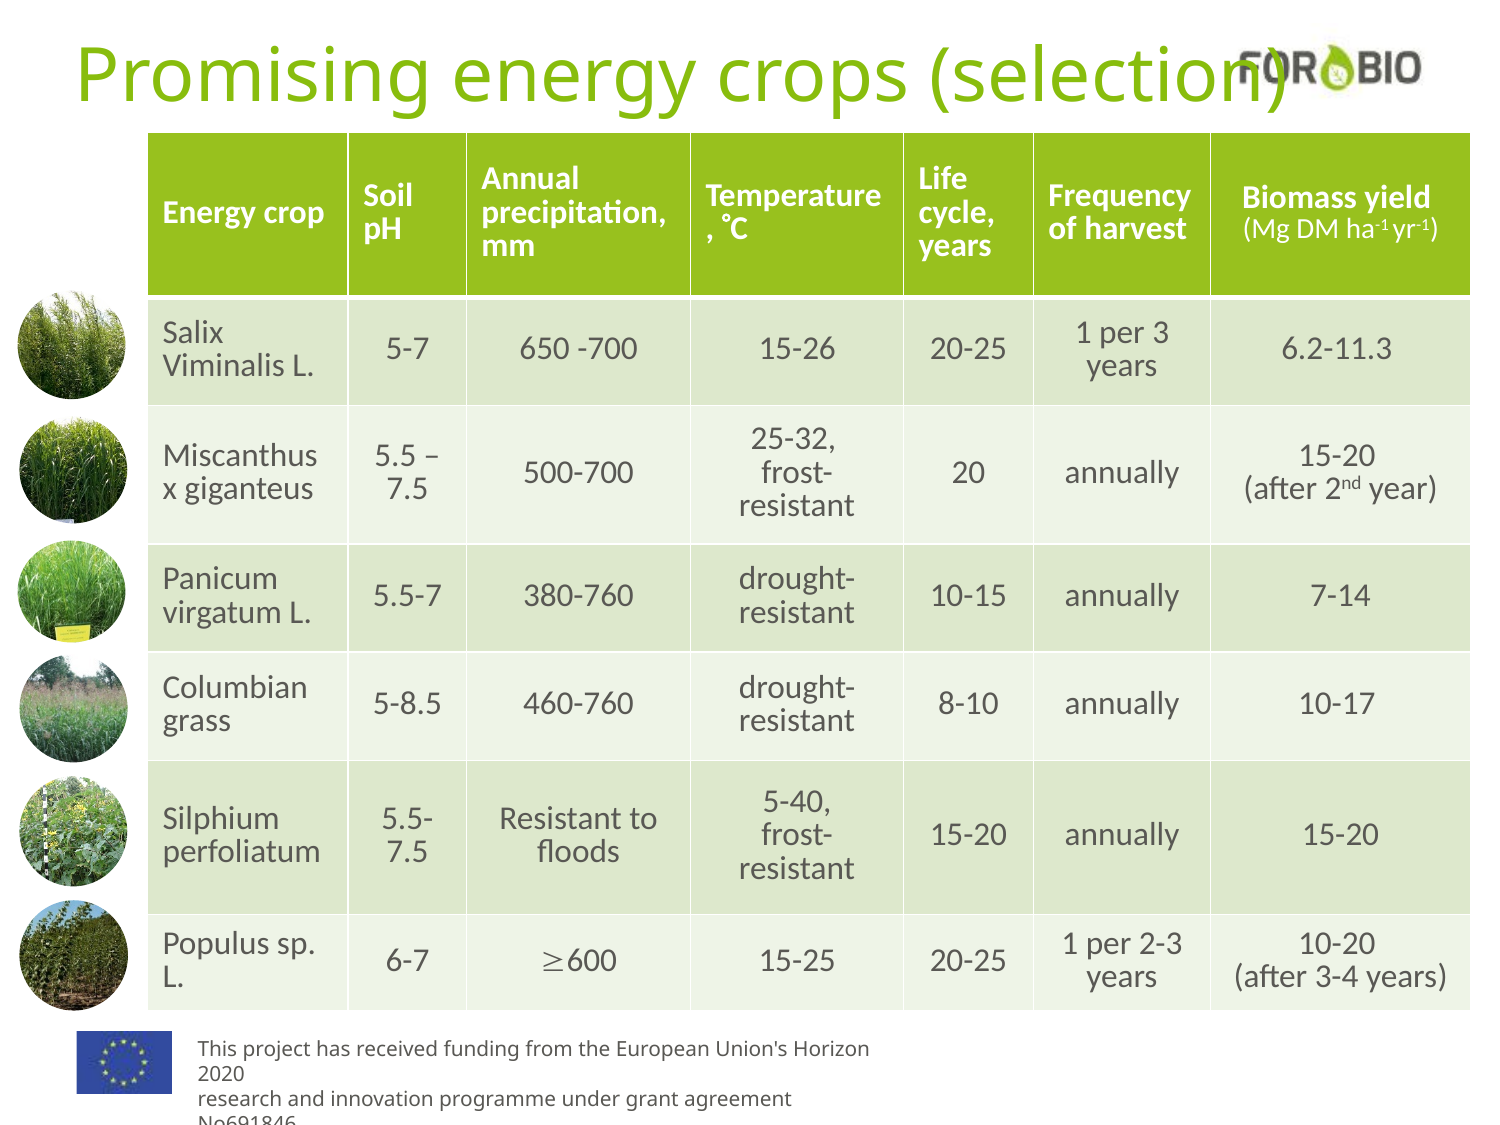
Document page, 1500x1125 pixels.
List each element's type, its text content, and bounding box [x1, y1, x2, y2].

table_cell annually [1034, 761, 1210, 914]
table_header Temperature, С [691, 133, 903, 295]
table_cell 15-20 (after 2nd year) [1211, 406, 1470, 543]
table_header Frequency of harvest [1034, 133, 1210, 295]
table_header Annual precipitation, mm [467, 133, 690, 295]
table_cell 650 -700 [467, 300, 690, 405]
table_header Life cycle, years [904, 133, 1033, 295]
picture [19, 654, 128, 763]
table_cell 7-14 [1211, 545, 1470, 651]
table_cell drought-resistant [691, 653, 903, 760]
table_cell 600 [467, 915, 690, 1010]
table_cell 20-25 [904, 300, 1033, 405]
table_cell 5-7 [349, 300, 466, 405]
table_cell 5.5 – 7.5 [349, 406, 466, 543]
table_cell 8-10 [904, 653, 1033, 760]
table_cell annually [1034, 545, 1210, 651]
picture [19, 776, 128, 887]
picture [17, 290, 126, 400]
title Promising energy crops (selection) [59, 30, 1410, 112]
table_cell 5.5-7.5 [349, 761, 466, 914]
table_cell 20-25 [904, 915, 1033, 1010]
table_cell Populus sp. L. [148, 915, 347, 1010]
table_cell Panicum virgatum L. [148, 545, 347, 651]
table_cell 20 [904, 406, 1033, 543]
table_cell annually [1034, 653, 1210, 760]
table_header Biomass yield (Mg DM ha-1 yr-1) [1211, 133, 1470, 295]
table_cell 5.5-7 [349, 545, 466, 651]
table_header Energy crop [148, 133, 347, 295]
picture [17, 540, 126, 643]
table_cell Resistant to floods [467, 761, 690, 914]
table_cell Salix Viminalis L. [148, 300, 347, 405]
picture [19, 416, 128, 524]
table_cell 380-760 [467, 545, 690, 651]
table_cell 25-32, frost-resistant [691, 406, 903, 543]
table_cell 15-26 [691, 300, 903, 405]
table_cell 5-8.5 [349, 653, 466, 760]
table_cell 10-17 [1211, 653, 1470, 760]
table_cell 5-40, frost-resistant [691, 761, 903, 914]
table_cell 15-20 [904, 761, 1033, 914]
table_cell 1 per 2-3 years [1034, 915, 1210, 1010]
table_cell Silphium perfoliatum [148, 761, 347, 914]
table_cell 10-20 (after 3-4 years) [1211, 915, 1470, 1010]
table_cell 460-760 [467, 653, 690, 760]
picture [19, 899, 129, 1011]
table_cell 500-700 [467, 406, 690, 543]
table_cell drought-resistant [691, 545, 903, 651]
table_cell Miscanthus x giganteus [148, 406, 347, 543]
table_cell 6-7 [349, 915, 466, 1010]
picture [1187, 23, 1473, 114]
table_cell 15-20 [1211, 761, 1470, 914]
table_cell annually [1034, 406, 1210, 543]
table_cell 15-25 [691, 915, 903, 1010]
table_cell 6.2-11.3 [1211, 300, 1470, 405]
table_cell Columbian grass [148, 653, 347, 760]
table_cell 10-15 [904, 545, 1033, 651]
table_cell 1 per 3 years [1034, 300, 1210, 405]
table_header Soil pH [349, 133, 466, 295]
picture [76, 1031, 172, 1094]
